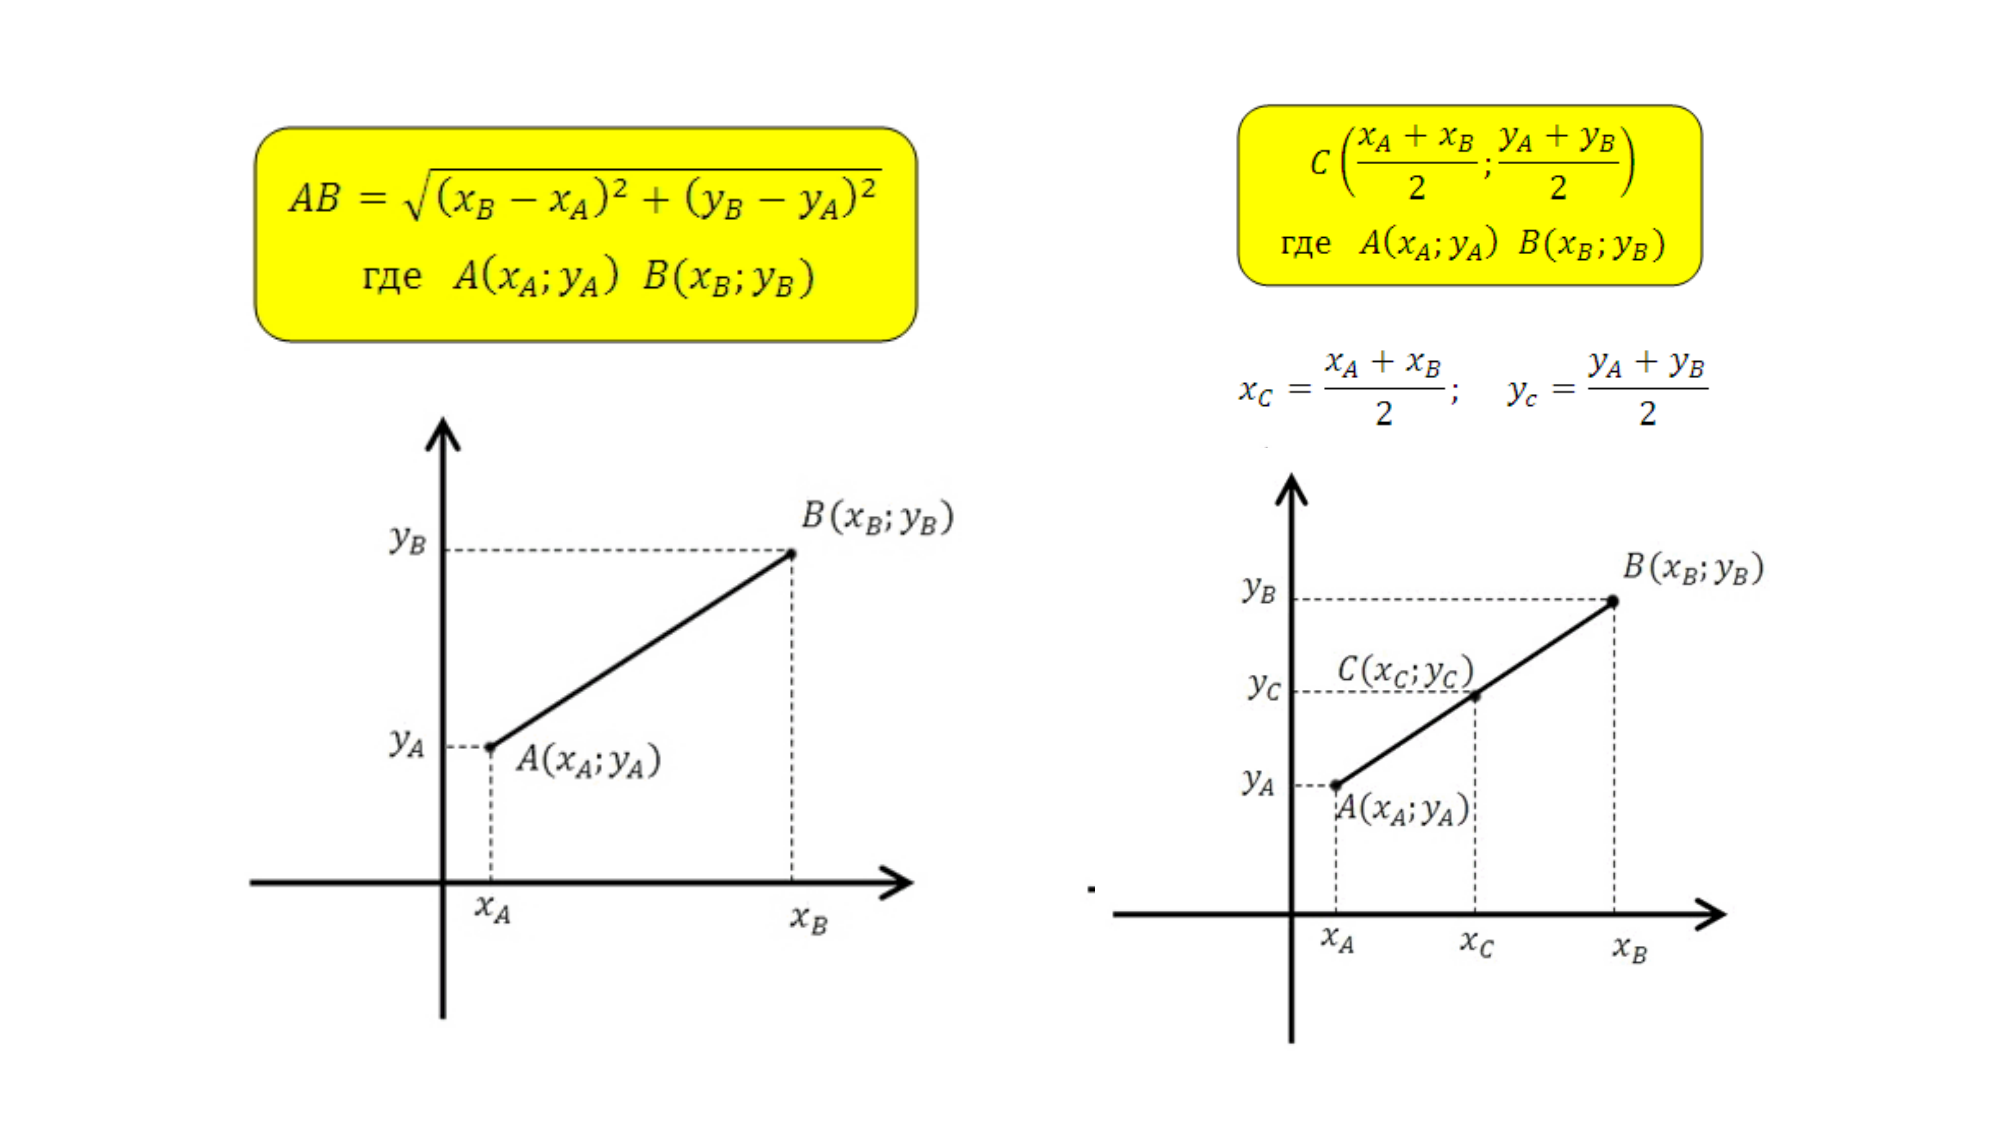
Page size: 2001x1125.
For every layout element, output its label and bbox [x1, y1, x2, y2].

picture [213, 106, 962, 1044]
picture [1069, 91, 1779, 1069]
